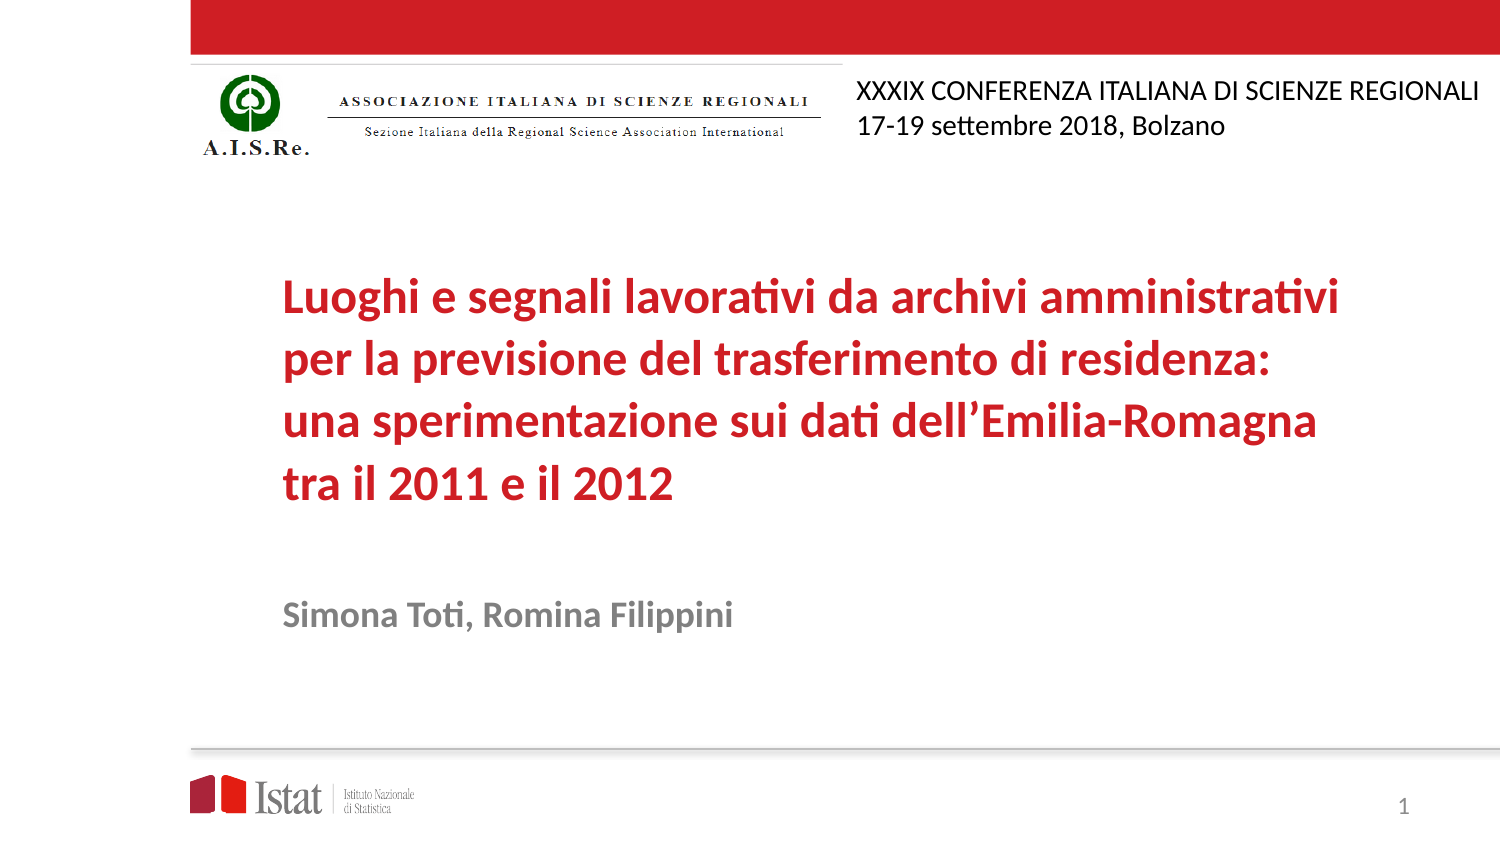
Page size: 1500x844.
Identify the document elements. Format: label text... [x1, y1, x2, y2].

text_box XXXIX CONFERENZA ITALiANA DI SCIENZE REGIONALI 17-19 settembre 2018, Bolzano [843, 63, 1496, 149]
picture [190, 775, 414, 814]
slide_number 1 [1074, 782, 1425, 827]
text_box Luoghi e segnali lavorativi da archivi amministrativi per la previsione del trasferimento di residenza: una sperimentazione sui dati dell’Emilia-Romagna tra il 2011 e il 2012 Simona Toti, Romina Filippini [282, 260, 1360, 636]
picture [190, 63, 843, 165]
text_box [190, 0, 1500, 55]
